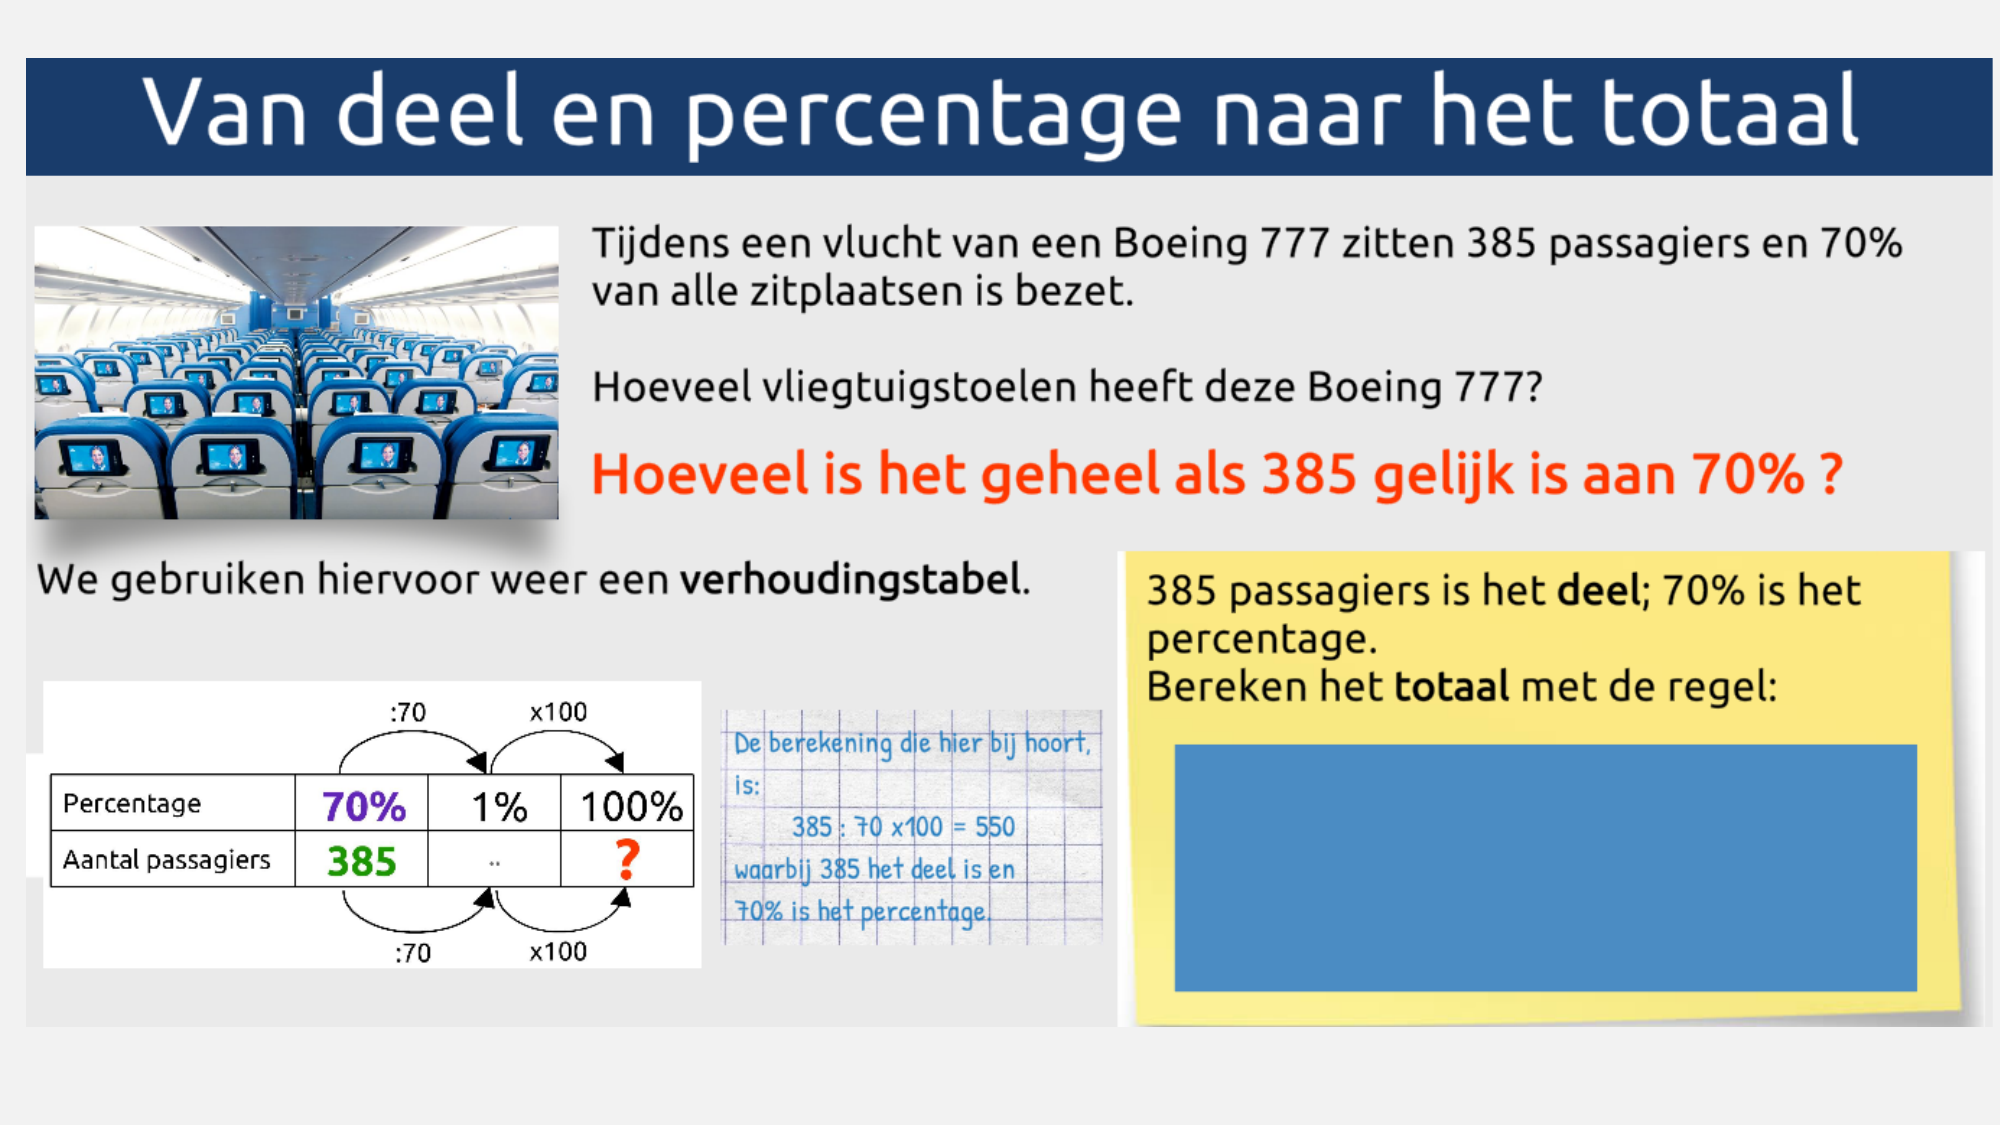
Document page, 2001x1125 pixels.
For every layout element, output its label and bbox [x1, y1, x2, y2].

picture [26, 58, 1993, 1028]
